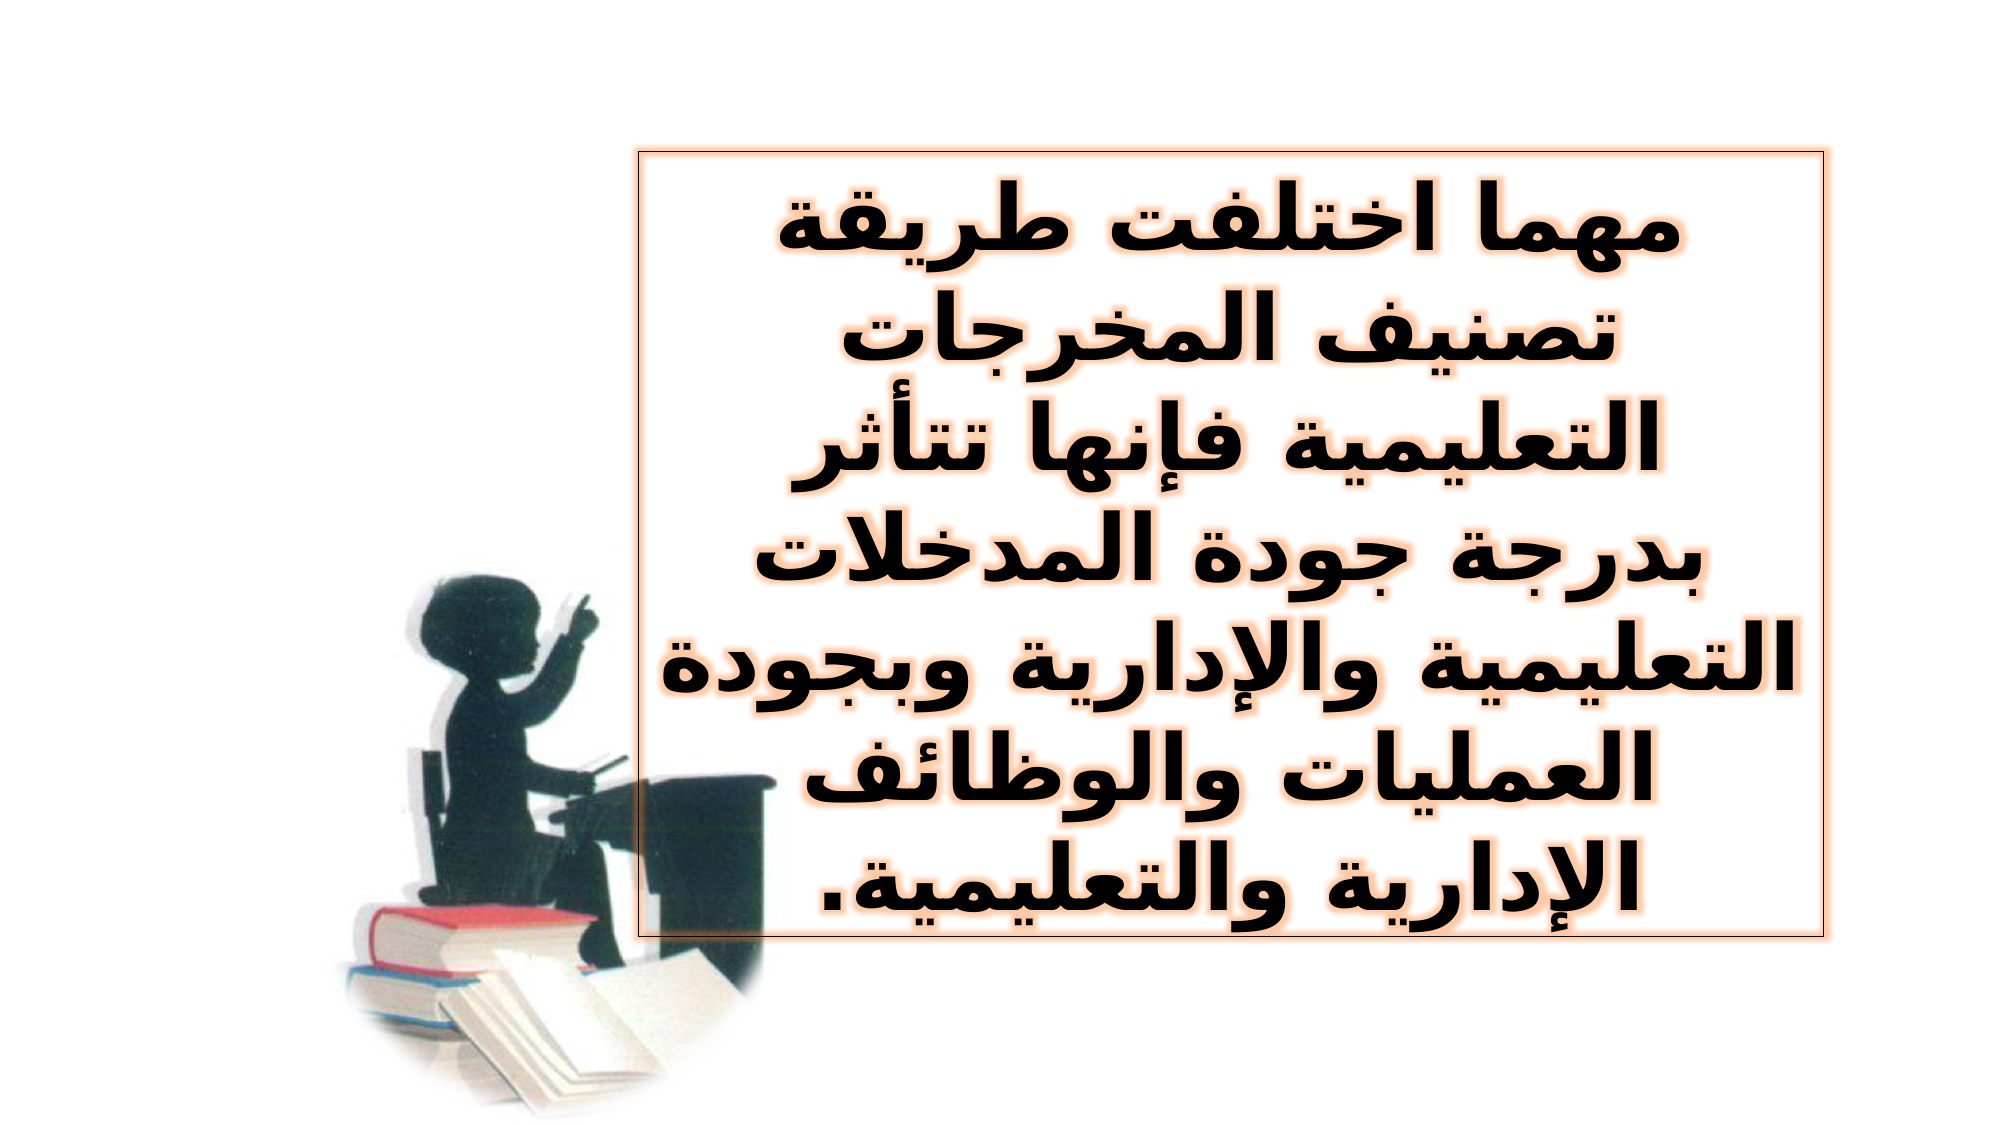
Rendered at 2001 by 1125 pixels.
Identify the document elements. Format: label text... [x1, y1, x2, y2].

picture [285, 529, 811, 1125]
text_box مهما اختلفت طريقة تصنيف المخرجات التعليمية فإنها تتأثر بدرجة جودة المدخلات التعليمية والإدارية وبجودة العمليات والوظائف الإدارية والتعليمية. [637, 151, 1824, 937]
